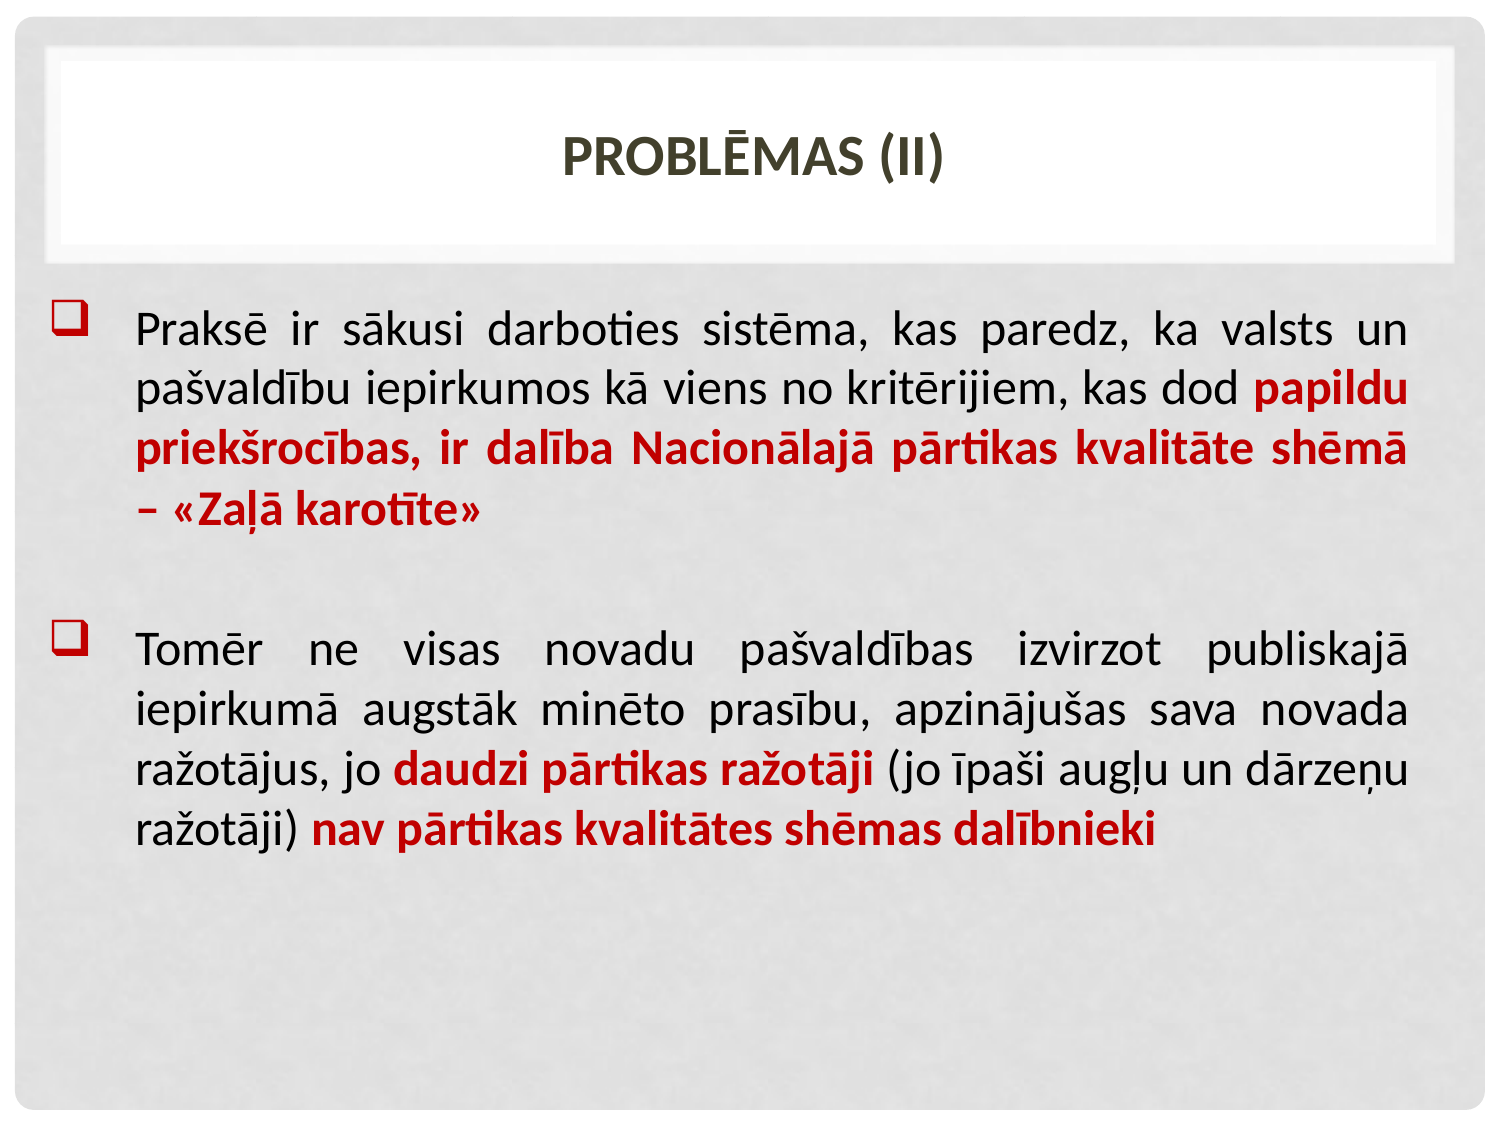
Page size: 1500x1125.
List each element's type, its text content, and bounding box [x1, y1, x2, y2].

list Praksē ir sākusi darboties sistēma, kas paredz, ka valsts un pašvaldību iepirkumos kā viens no kritērijiem, kas dod papildu priekšrocības, ir dalība Nacionālajā pārtikas kvalitāte shēmā – «Zaļā karotīte» Tomēr ne visas novadu pašvaldības izvirzot publiskajā iepirkumā augstāk minēto prasību, apzinājušas sava novada ražotājus, jo daudzi pārtikas ražotāji (jo īpaši augļu un dārzeņu ražotāji) nav pārtikas kvalitātes shēmas dalībnieki [17, 287, 1425, 1005]
title problēmas (II) [69, 66, 1425, 238]
